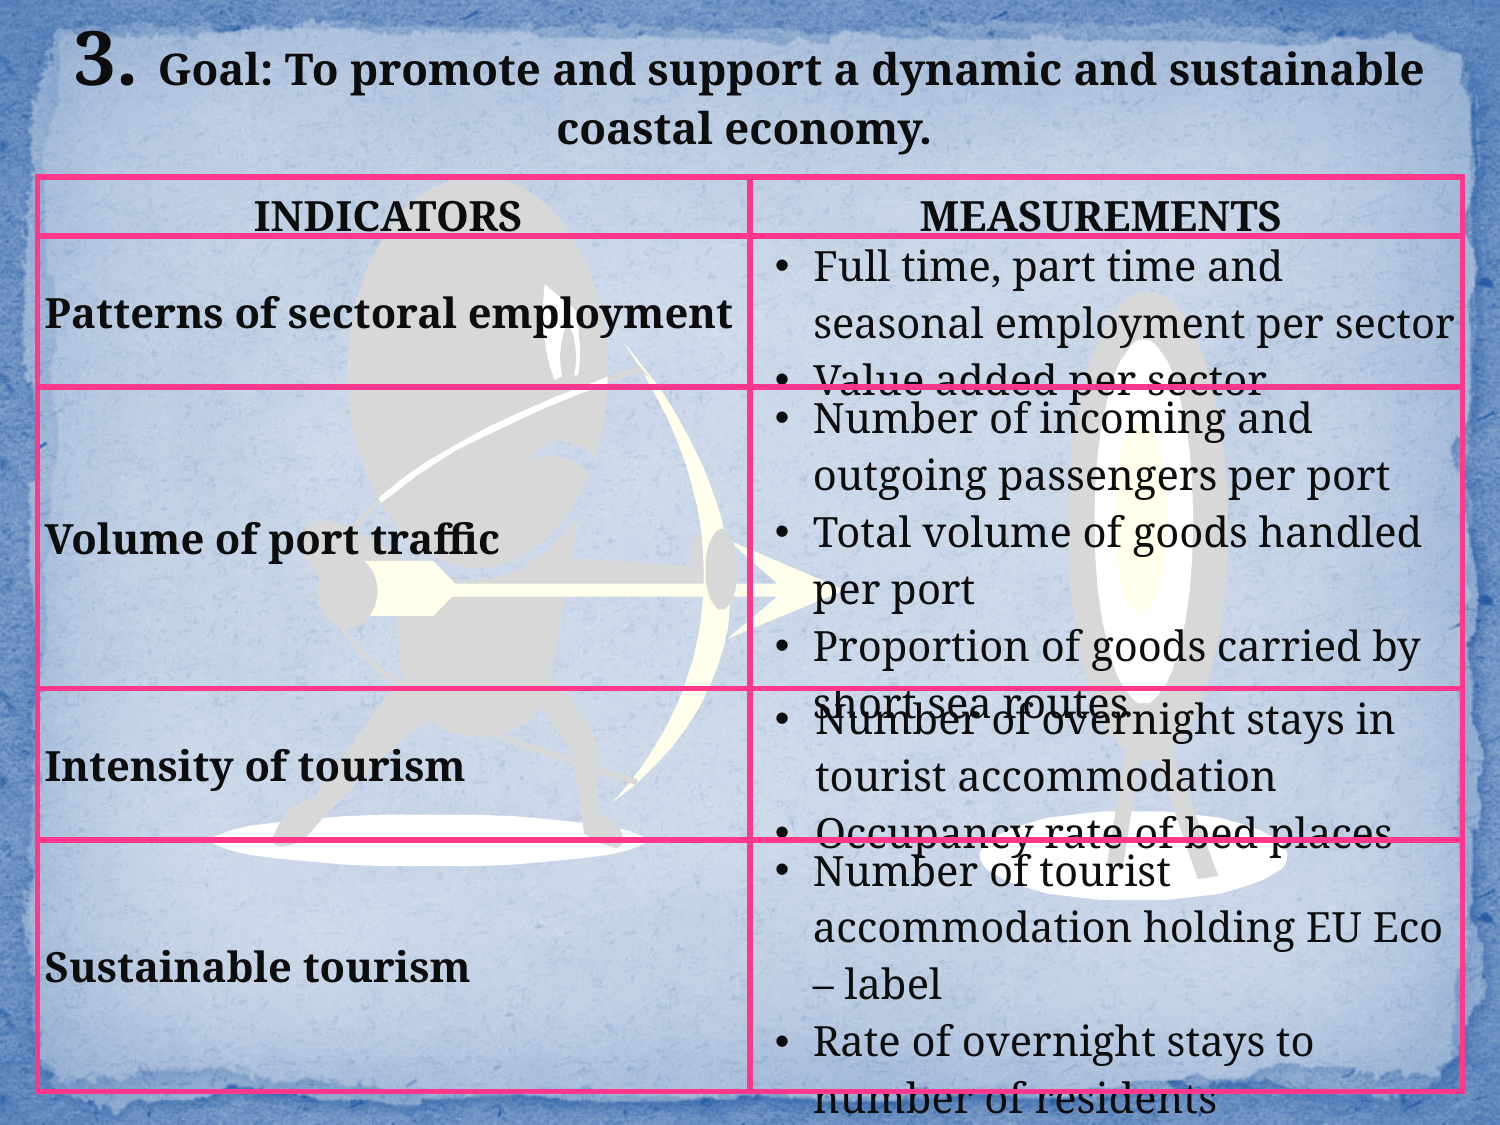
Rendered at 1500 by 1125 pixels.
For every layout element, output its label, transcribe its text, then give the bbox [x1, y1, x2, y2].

picture [212, 174, 1288, 901]
table_cell Number of incoming and outgoing passengers per port Total volume of goods handled per port Proportion of goods carried by short sea routes [1291, 390, 1460, 686]
table_header MEASUREMENTS [1291, 180, 1460, 233]
table_header INDICATORS [40, 180, 207, 233]
table_cell Volume of port traffic [40, 390, 207, 686]
table_cell Number of overnight stays in tourist accommodation Occupancy rate of bed places [1291, 691, 1460, 837]
table_cell Full time, part time and seasonal employment per sector Value added per sector [1291, 239, 1460, 384]
table_cell Patterns of sectoral employment [40, 239, 207, 384]
table_cell Intensity of tourism [40, 691, 207, 837]
table_cell Sustainable tourism [40, 843, 747, 1089]
text_box 3. Goal: To promote and support a dynamic and sustainable coastal economy. [37, 3, 1463, 161]
table_cell Number of tourist accommodation holding EU Eco – label Rate of overnight stays to number of residents [753, 843, 1460, 1089]
